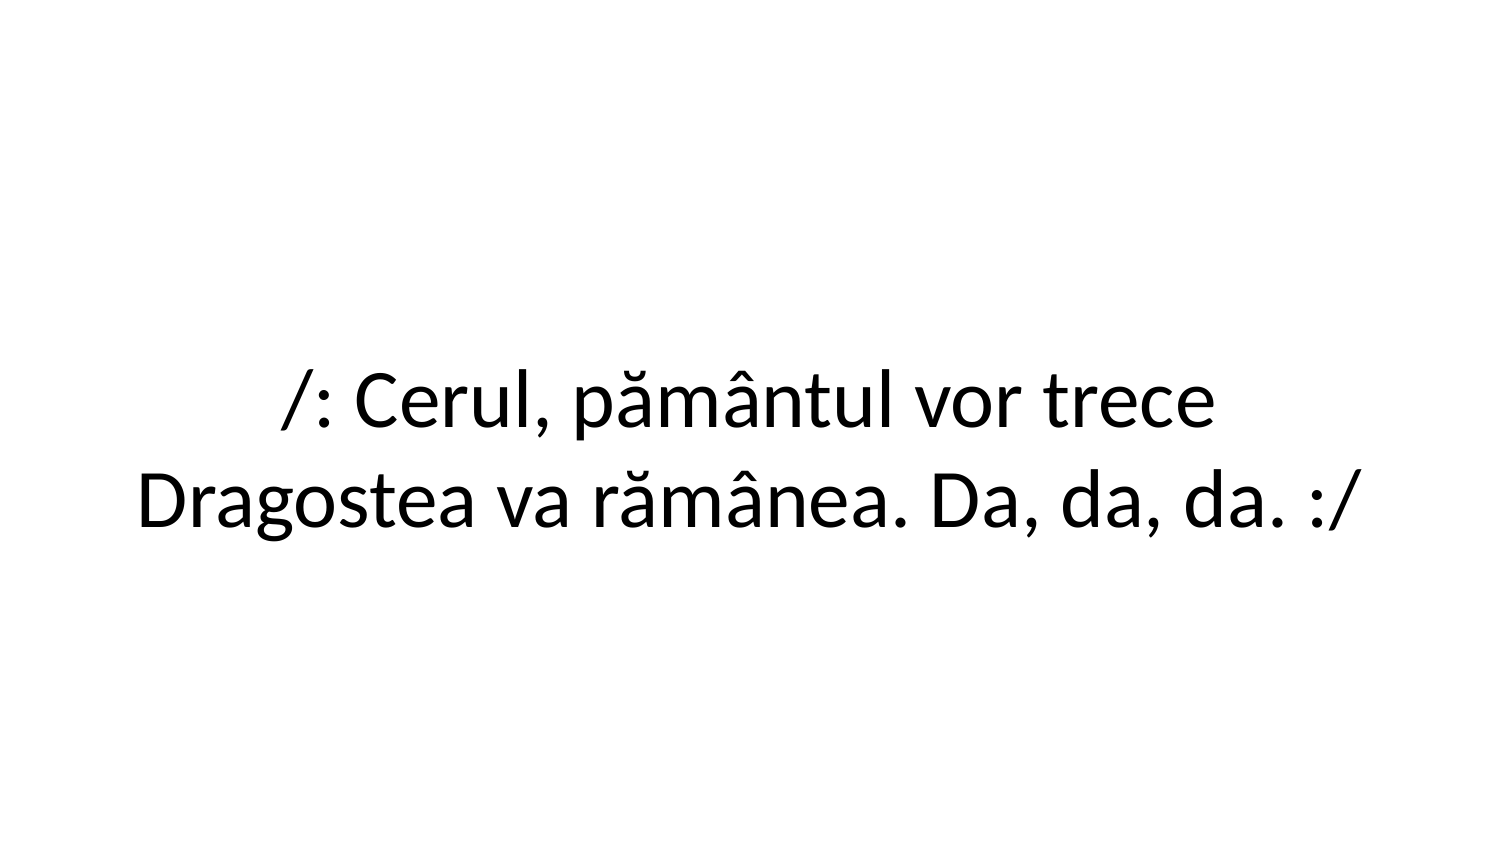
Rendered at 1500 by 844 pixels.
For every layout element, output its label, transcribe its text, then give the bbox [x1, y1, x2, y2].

text_box /: Cerul, pământul vor trece Dragostea va rămânea. Da, da, da. :/ [122, 292, 1378, 552]
